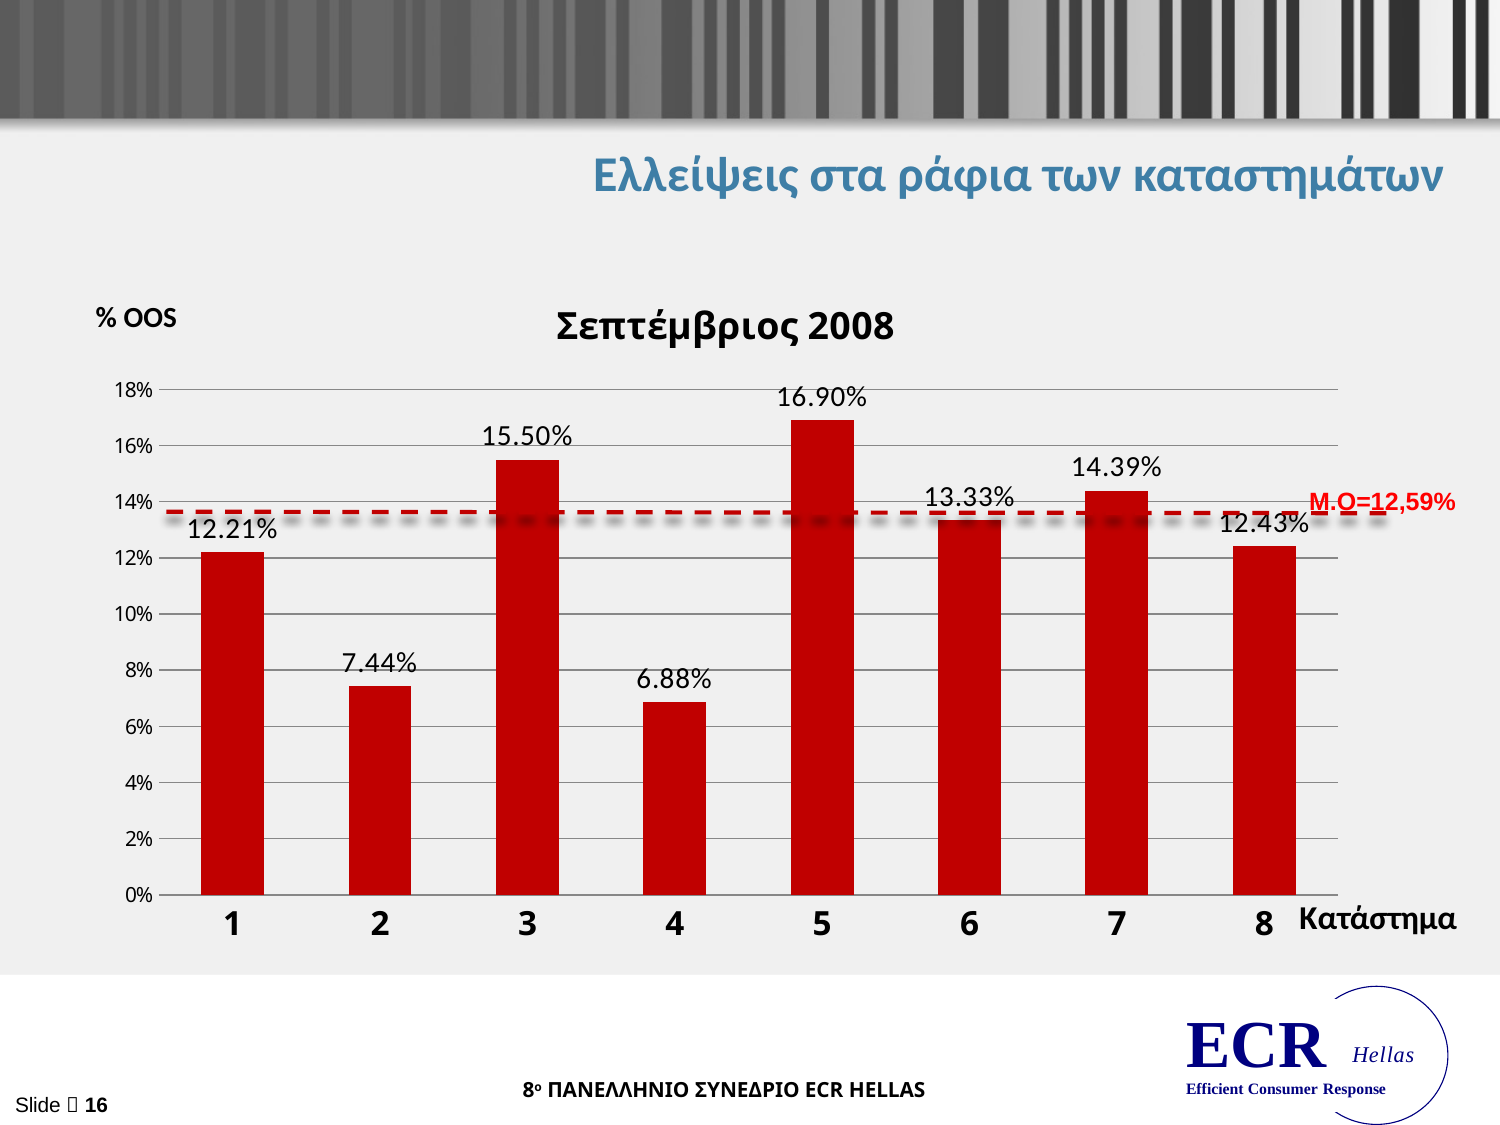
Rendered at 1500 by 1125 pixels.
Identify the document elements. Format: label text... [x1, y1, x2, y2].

chart [88, 265, 1364, 959]
footer Slide  16 [0, 1084, 176, 1125]
text_box Μ.Ο=12,59% [1369, 477, 1472, 523]
picture [0, 0, 1500, 1125]
title Ελλείψεις στα ράφια των καταστημάτων [65, 138, 1445, 238]
text_box Κατάστημα [1368, 888, 1441, 957]
